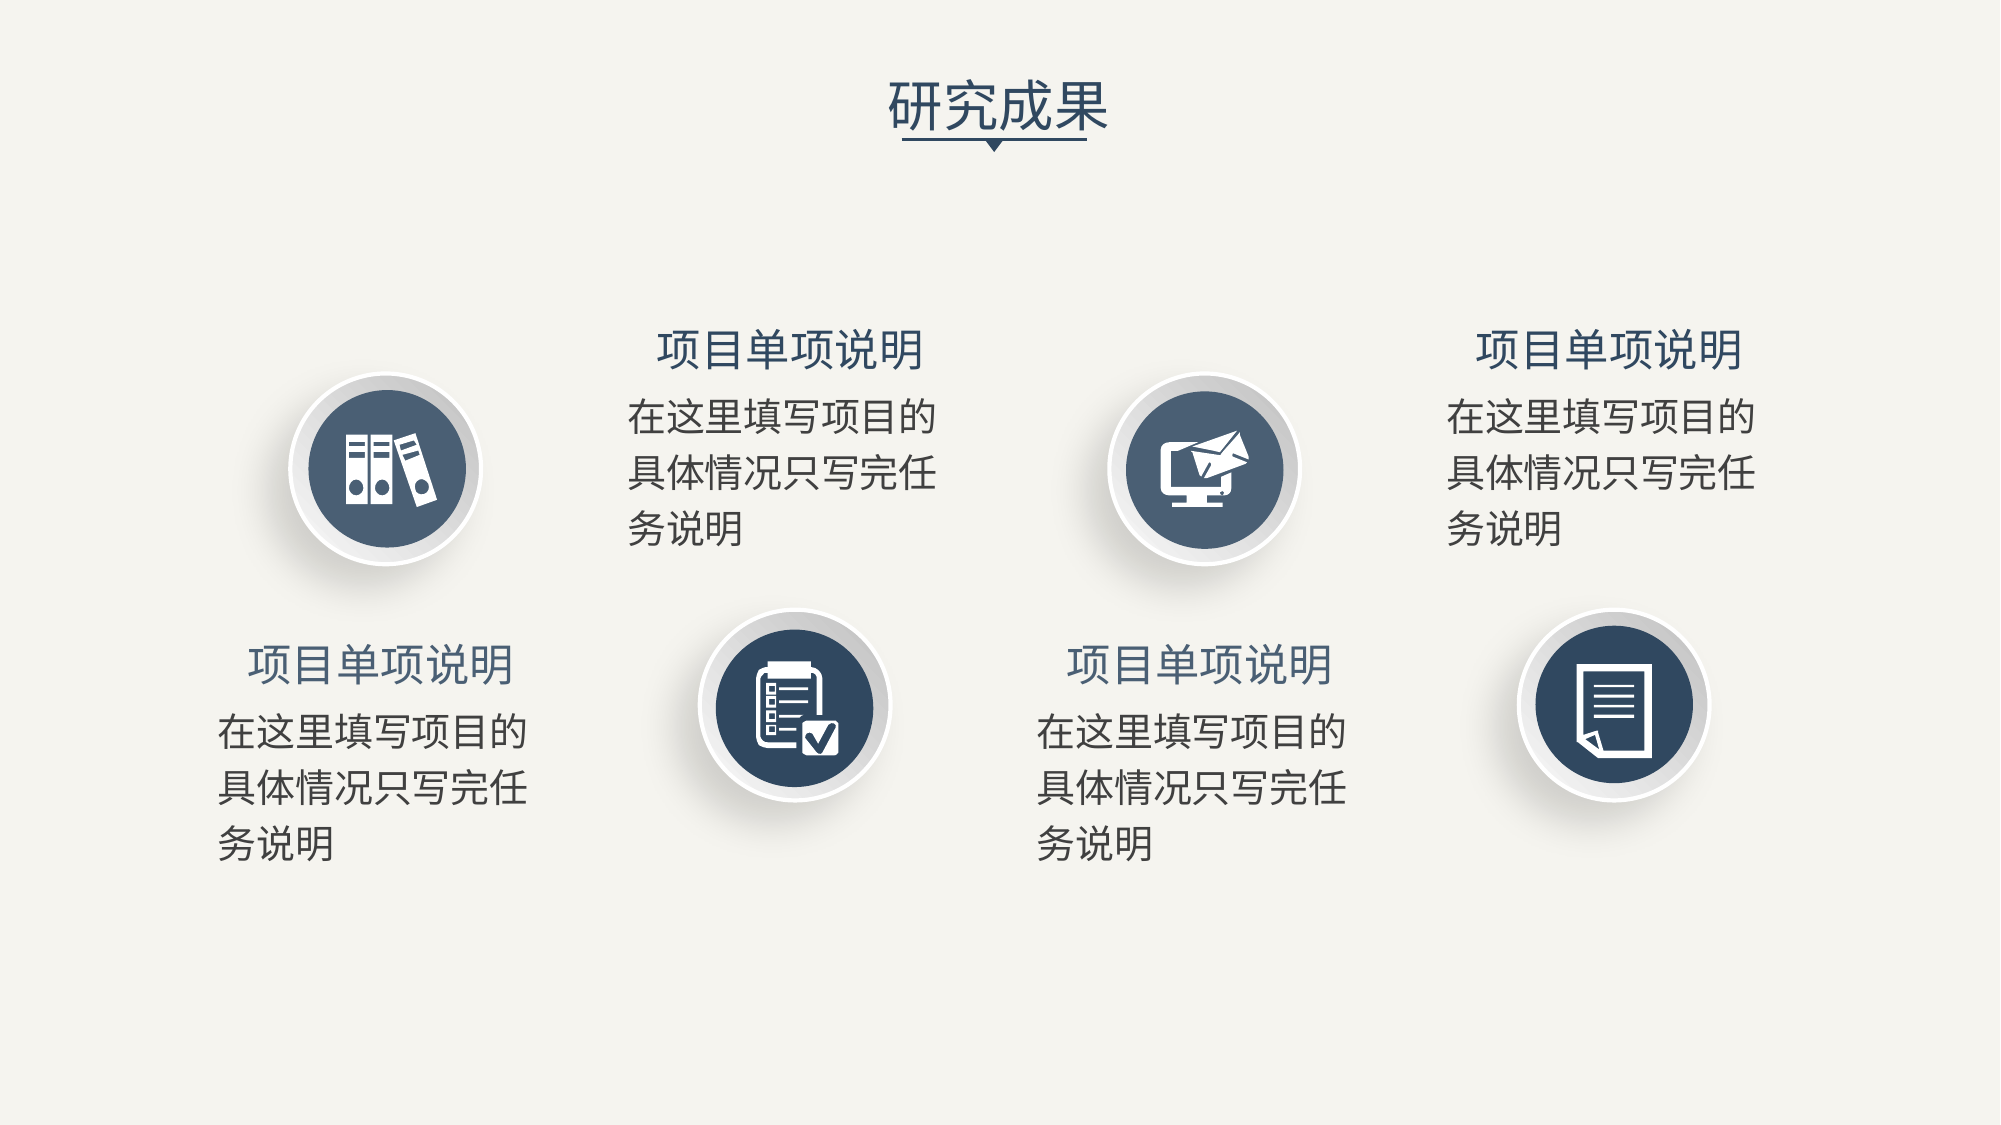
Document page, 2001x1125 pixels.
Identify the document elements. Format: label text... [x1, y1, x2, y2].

text_box [1160, 430, 1249, 507]
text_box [203, 619, 569, 875]
text_box [698, 608, 892, 802]
text_box [1534, 624, 1695, 785]
text_box [289, 372, 483, 566]
text_box [802, 720, 839, 756]
text_box [370, 433, 438, 508]
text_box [1022, 619, 1388, 875]
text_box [1431, 304, 1797, 560]
text_box [307, 389, 467, 549]
text_box [1576, 664, 1652, 759]
text_box [756, 661, 823, 749]
text_box [1517, 608, 1711, 802]
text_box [612, 304, 978, 560]
text_box [714, 628, 875, 789]
text_box [346, 434, 368, 505]
text_box [1108, 372, 1302, 566]
text_box [1124, 390, 1285, 550]
text_box 研究成果 [872, 63, 1125, 145]
